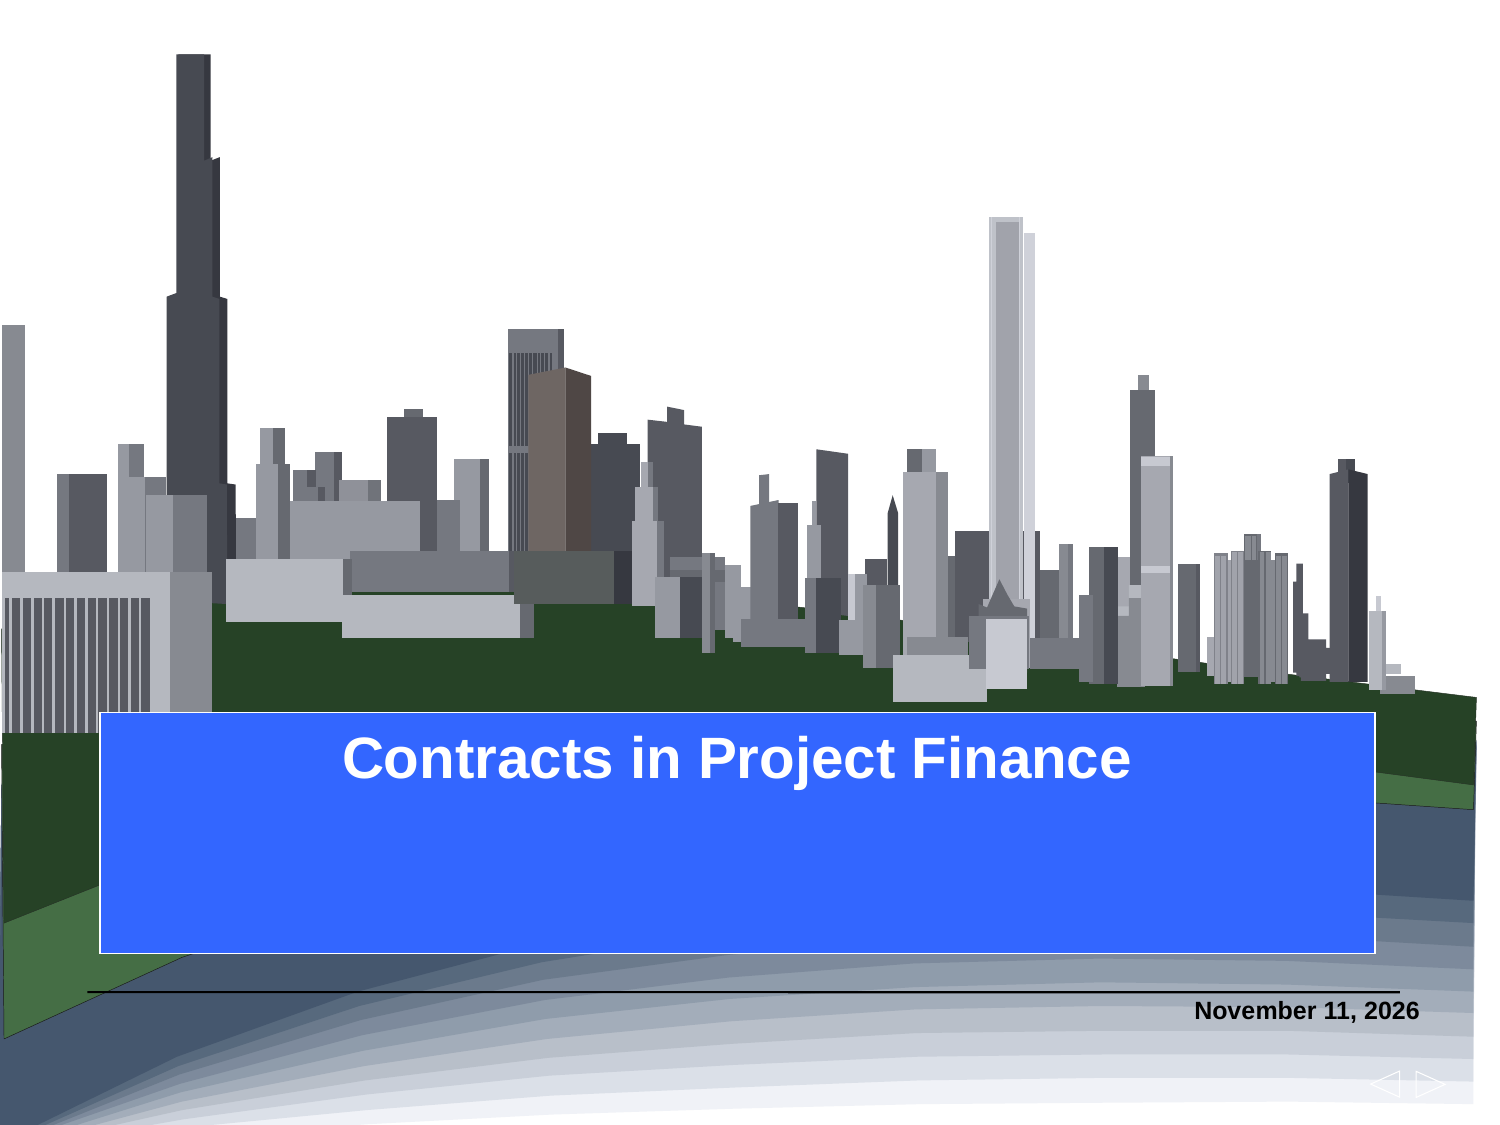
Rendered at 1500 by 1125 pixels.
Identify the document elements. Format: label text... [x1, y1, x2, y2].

title Contracts in Project Finance [99, 712, 1376, 954]
